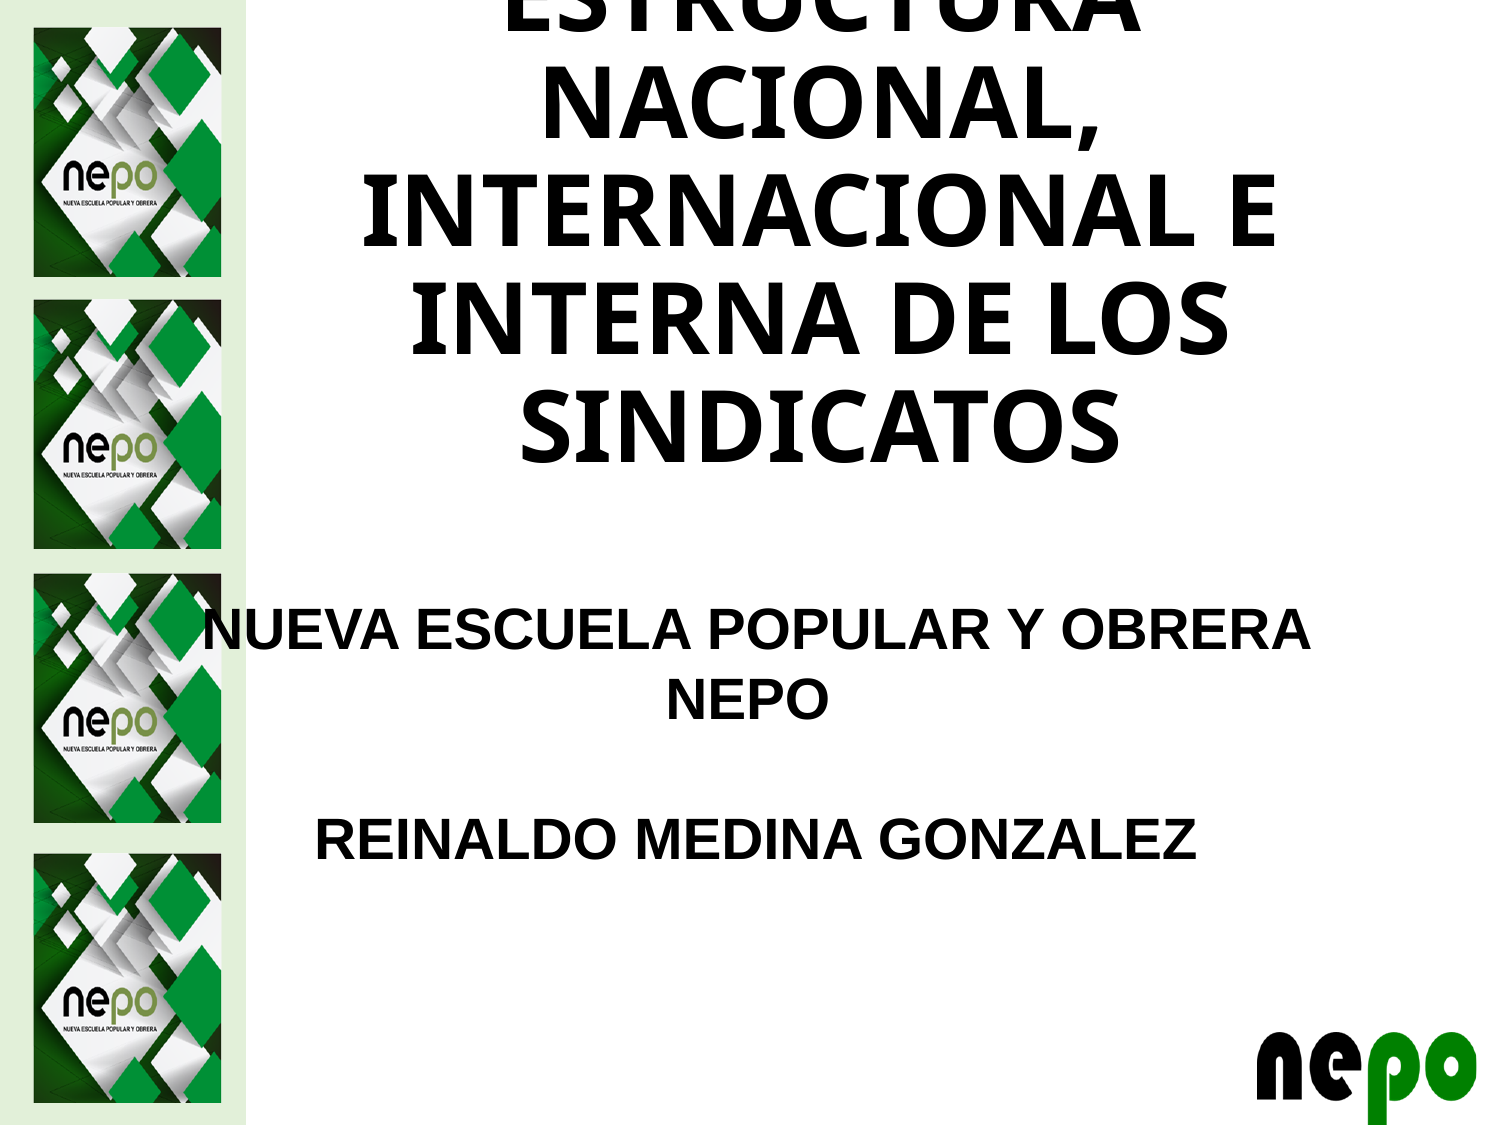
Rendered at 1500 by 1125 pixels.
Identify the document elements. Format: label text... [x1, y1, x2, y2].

subtitle NUEVA ESCUELA POPULAR Y OBRERA NEPO REINALDO MEDINA GONZALEZ [183, 538, 1329, 925]
picture [1257, 1032, 1477, 1125]
title ESTRUCTURA NACIONAL, INTERNACIONAL E INTERNA DE LOS SINDICATOS [253, 101, 1388, 492]
picture [0, 0, 246, 1125]
